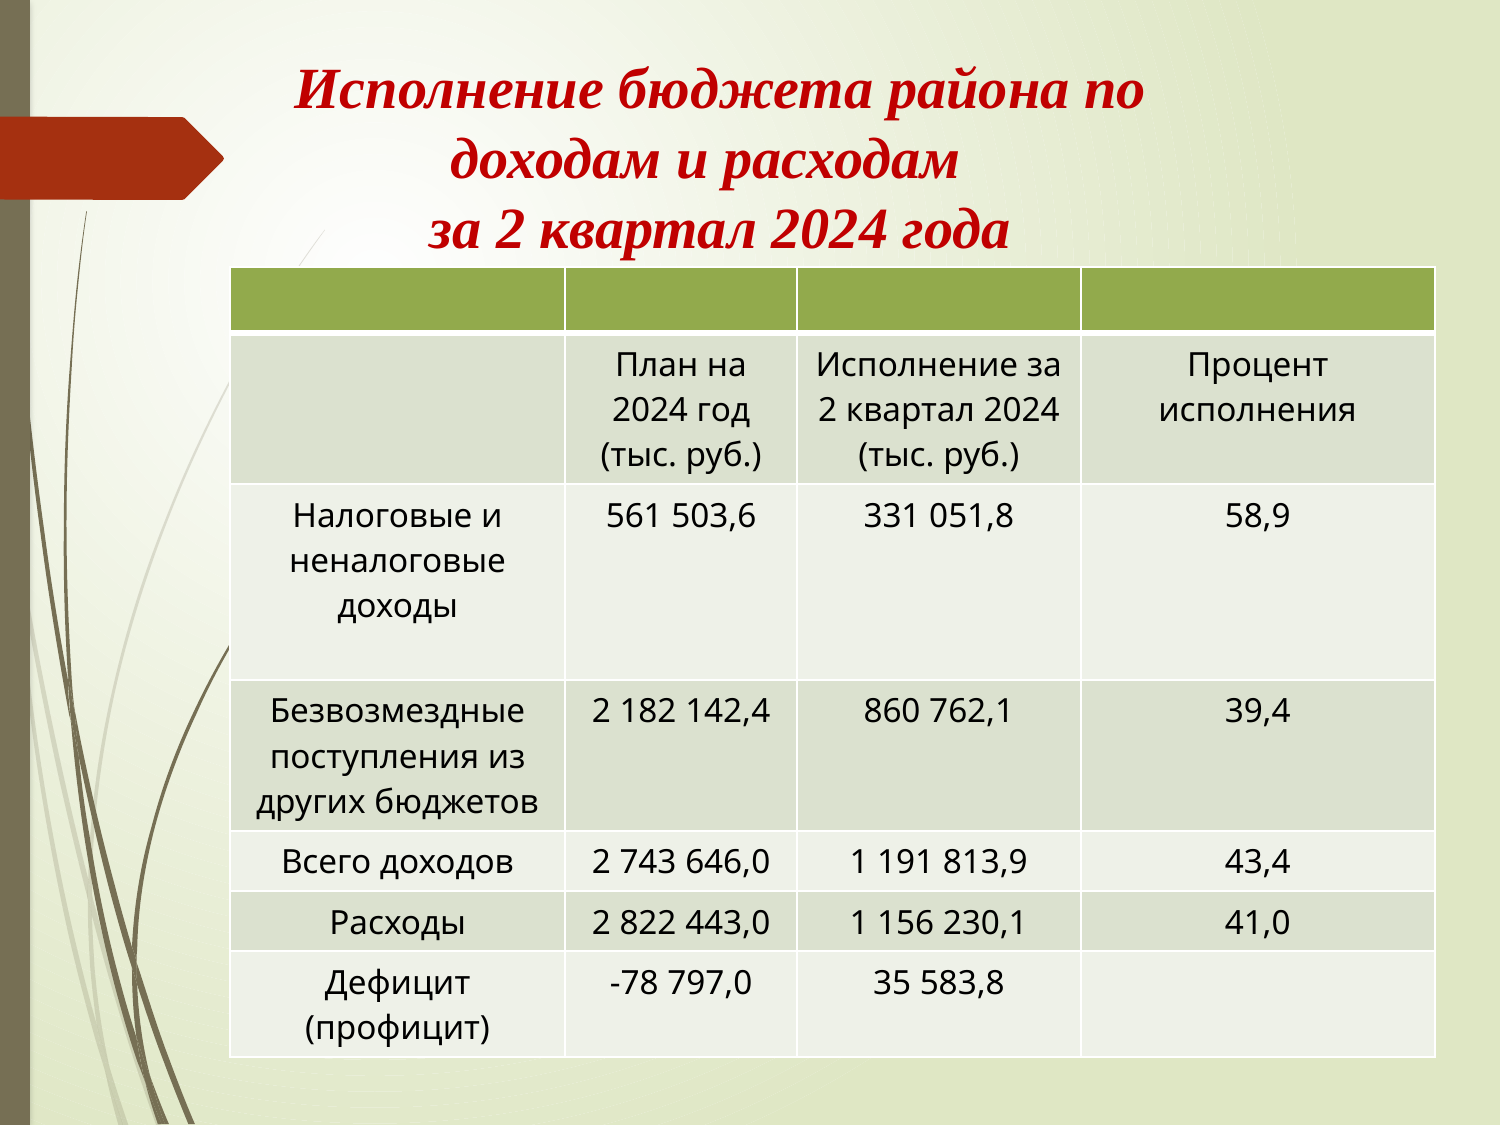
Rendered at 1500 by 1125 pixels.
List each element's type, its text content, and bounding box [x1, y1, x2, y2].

table_cell [1082, 952, 1434, 1056]
table_header [231, 268, 564, 330]
table_cell 1 156 230,1 [798, 892, 1080, 950]
table_cell Процент исполнения [1082, 336, 1434, 483]
table_cell Безвозмездные поступления из других бюджетов [231, 681, 564, 830]
table_cell 41,0 [1082, 892, 1434, 950]
table_cell [231, 336, 564, 483]
table_cell Расходы [231, 892, 564, 950]
table_cell Исполнение за 2 квартал 2024 (тыс. руб.) [798, 336, 1080, 483]
table_cell 35 583,8 [798, 952, 1080, 1056]
table_cell 43,4 [1082, 832, 1434, 890]
table_cell 1 191 813,9 [798, 832, 1080, 890]
table_cell 561 503,6 [566, 485, 796, 679]
title Исполнение бюджета района по доходам и расходам за 2 квартал 2024 года [206, 42, 1235, 386]
table_cell -78 797,0 [566, 952, 796, 1056]
table_header [1082, 268, 1434, 330]
table_cell План на 2024 год (тыс. руб.) [566, 336, 796, 483]
table_cell Всего доходов [231, 832, 564, 890]
table_cell 39,4 [1082, 681, 1434, 830]
table_cell Налоговые и неналоговые доходы [231, 485, 564, 679]
table_header [798, 268, 1080, 330]
table_cell 2 822 443,0 [566, 892, 796, 950]
table_cell 331 051,8 [798, 485, 1080, 679]
table_cell 2 743 646,0 [566, 832, 796, 890]
table_cell Дефицит (профицит) [231, 952, 564, 1056]
table_cell 2 182 142,4 [566, 681, 796, 830]
table_header [566, 268, 796, 330]
table_cell 860 762,1 [798, 681, 1080, 830]
table_cell 58,9 [1082, 485, 1434, 679]
